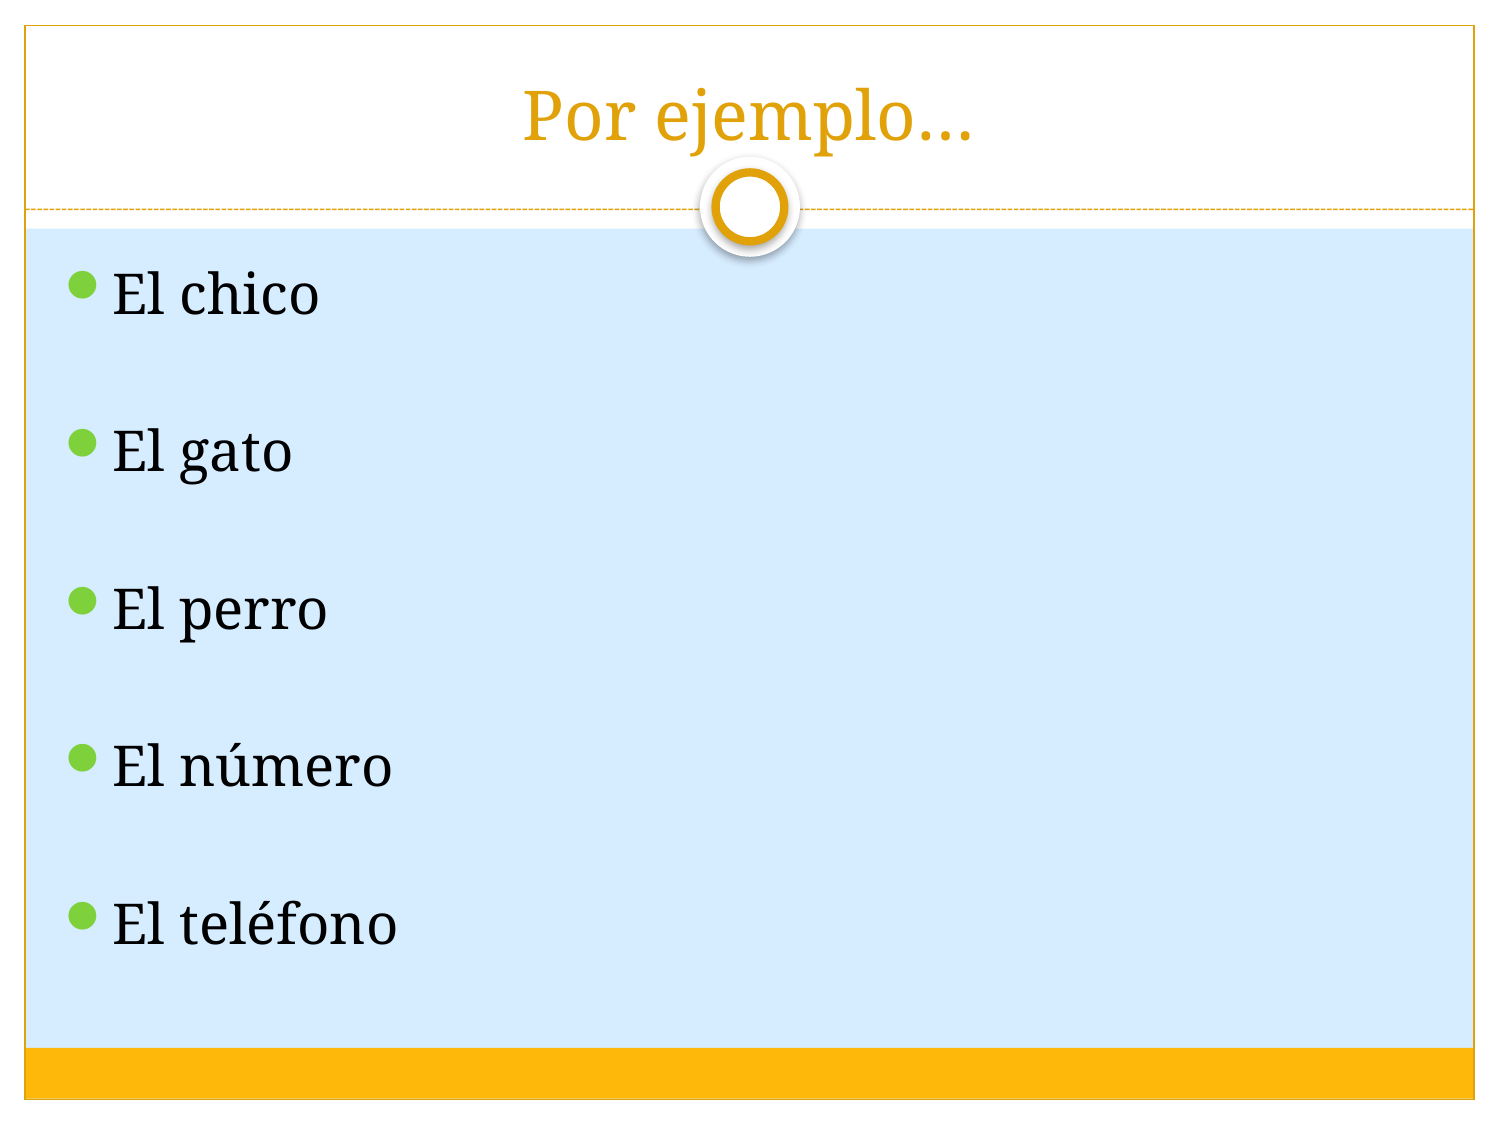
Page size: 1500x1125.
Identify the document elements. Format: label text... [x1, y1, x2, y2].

list El chico El gato El perro El número El teléfono [49, 250, 1445, 1001]
title Por ejemplo… [49, 37, 1450, 163]
